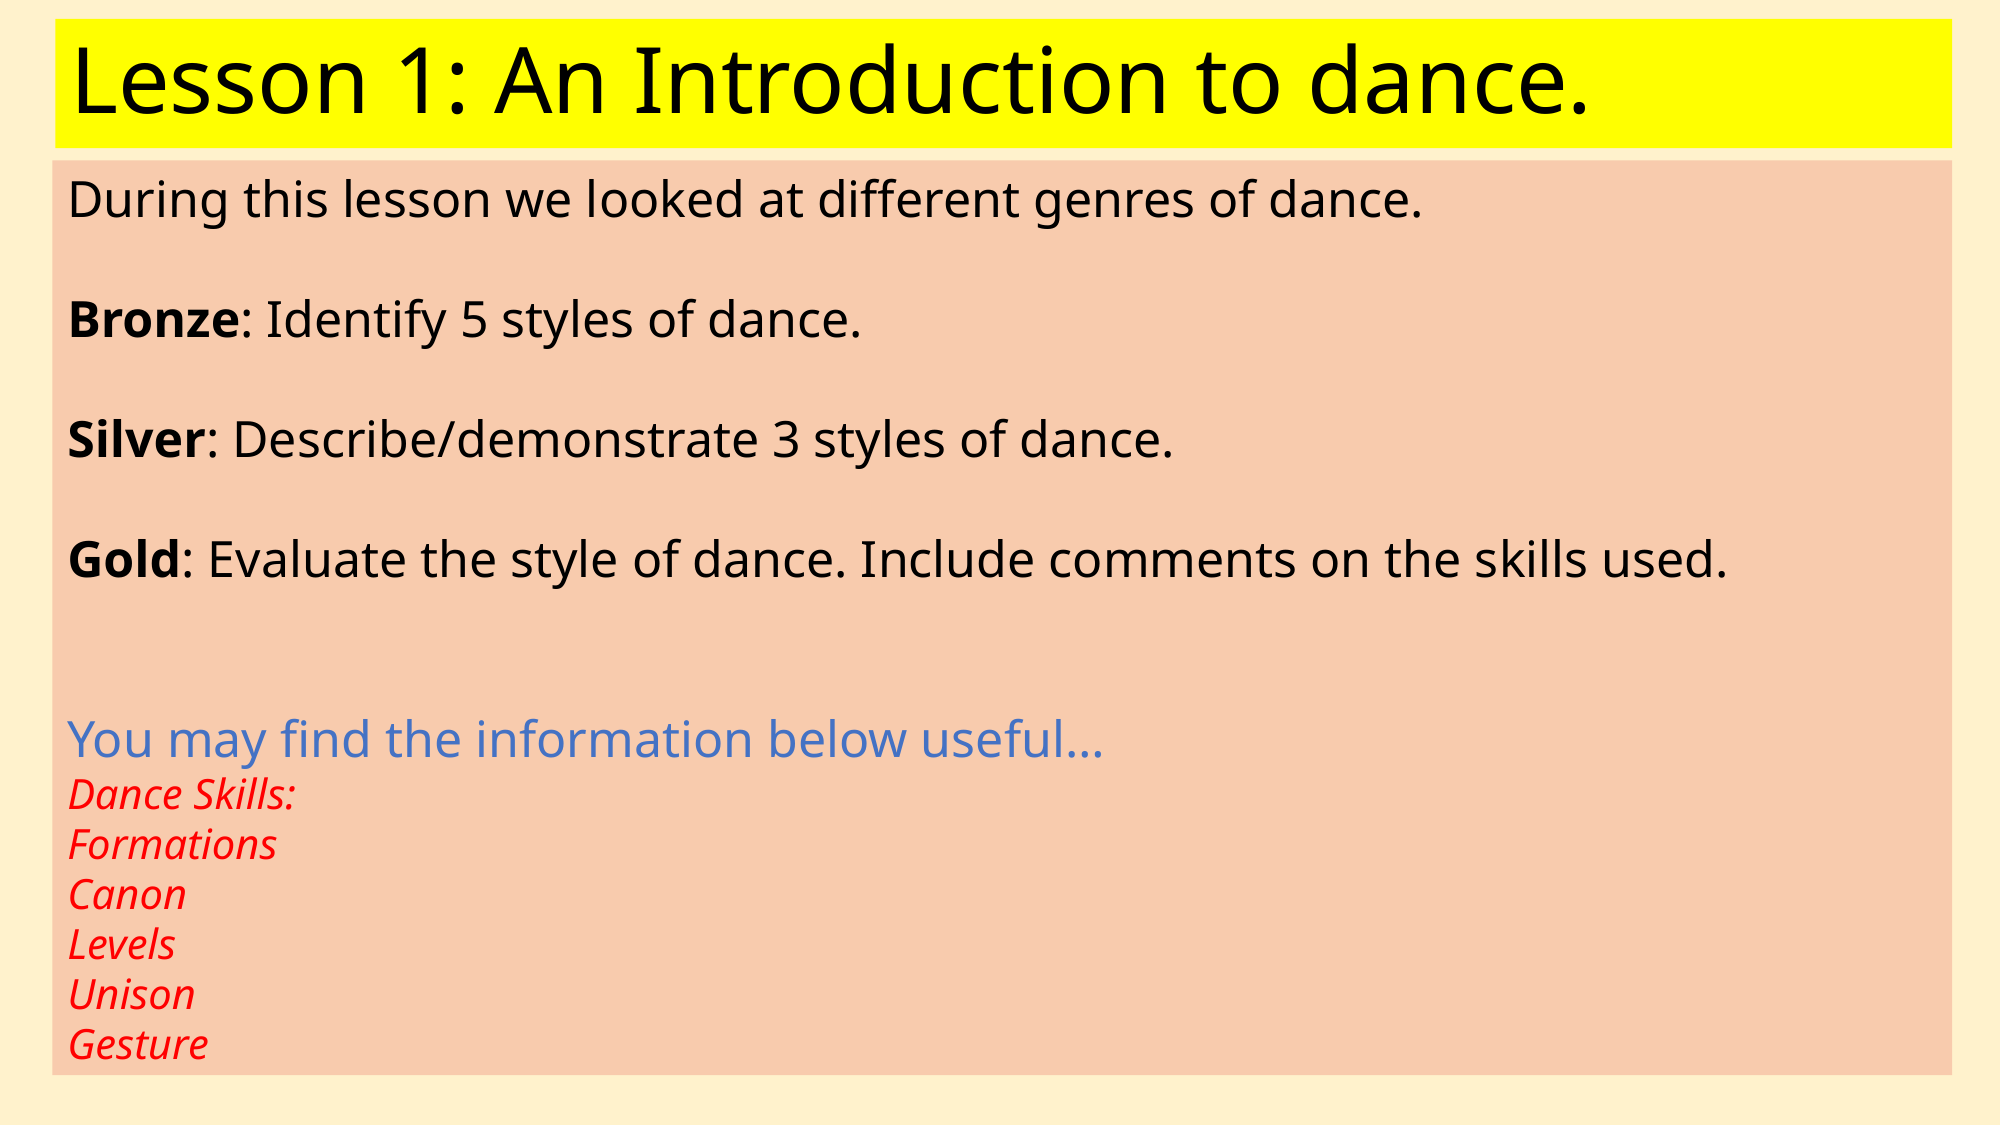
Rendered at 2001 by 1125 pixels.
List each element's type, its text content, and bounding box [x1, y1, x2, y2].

text_box During this lesson we looked at different genres of dance. Bronze: Identify 5 styles of dance. Silver: Describe/demonstrate 3 styles of dance. Gold: Evaluate the style of dance. Include comments on the skills used. You may find the information below useful… Dance Skills: Formations Canon Levels Unison Gesture [52, 160, 1953, 1076]
text_box Lesson 1: An Introduction to dance. [55, 18, 1953, 149]
